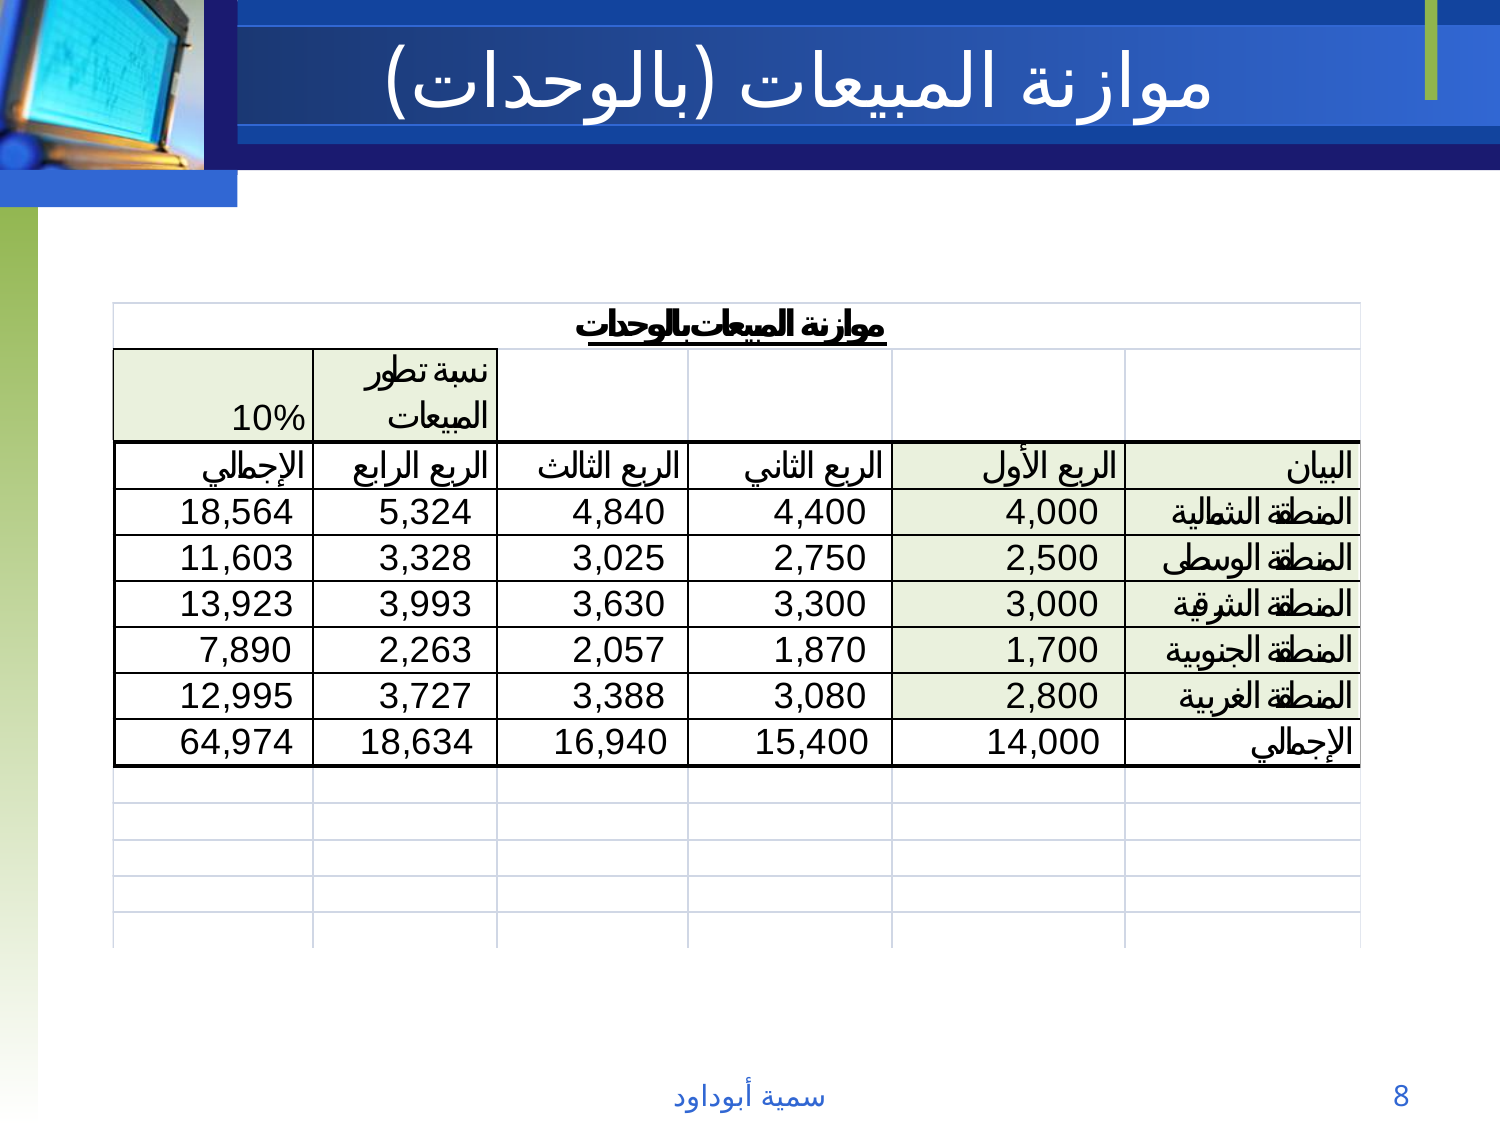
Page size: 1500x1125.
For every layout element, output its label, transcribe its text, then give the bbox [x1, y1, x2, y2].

footer سمية أبوداود [512, 1069, 988, 1111]
picture [0, 0, 204, 169]
title موازنة المبيعات (بالوحدات) [237, 33, 1363, 122]
slide_number 8 [1074, 1069, 1426, 1111]
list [112, 301, 1363, 951]
